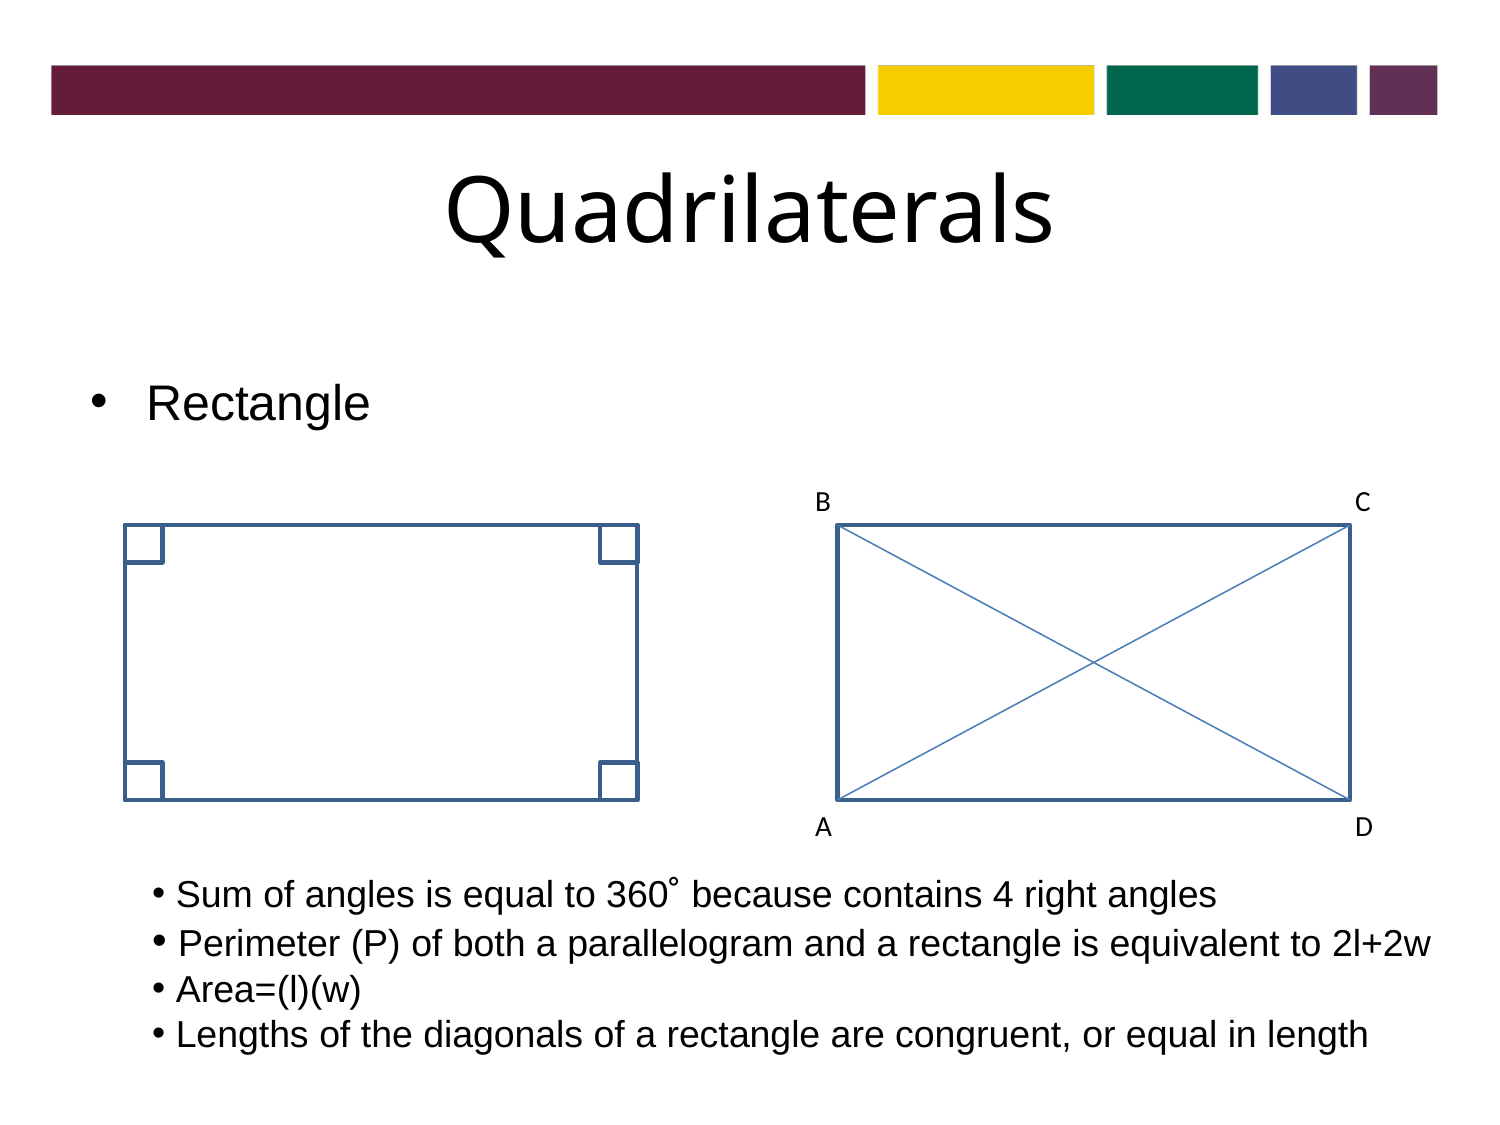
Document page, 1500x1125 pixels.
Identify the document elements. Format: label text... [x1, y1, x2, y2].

text_box D [1340, 799, 1389, 850]
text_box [837, 524, 1351, 801]
text_box [123, 523, 165, 565]
text_box [123, 760, 165, 802]
text_box Sum of angles is equal to 360˚ because contains 4 right angles Perimeter (P) of both a parallelogram and a rectangle is equivalent to 2l+2w Area=(l)(w) Lengths of the diagonals of a rectangle are congruent, or equal in length [137, 862, 1459, 1063]
text_box C [1340, 474, 1386, 525]
list Rectangle [75, 362, 1425, 458]
title Quadrilaterals [75, 123, 1425, 300]
text_box [598, 760, 640, 802]
picture [37, 49, 1438, 116]
text_box A [800, 799, 847, 850]
text_box [598, 523, 640, 565]
text_box [123, 523, 639, 802]
text_box B [800, 474, 847, 525]
